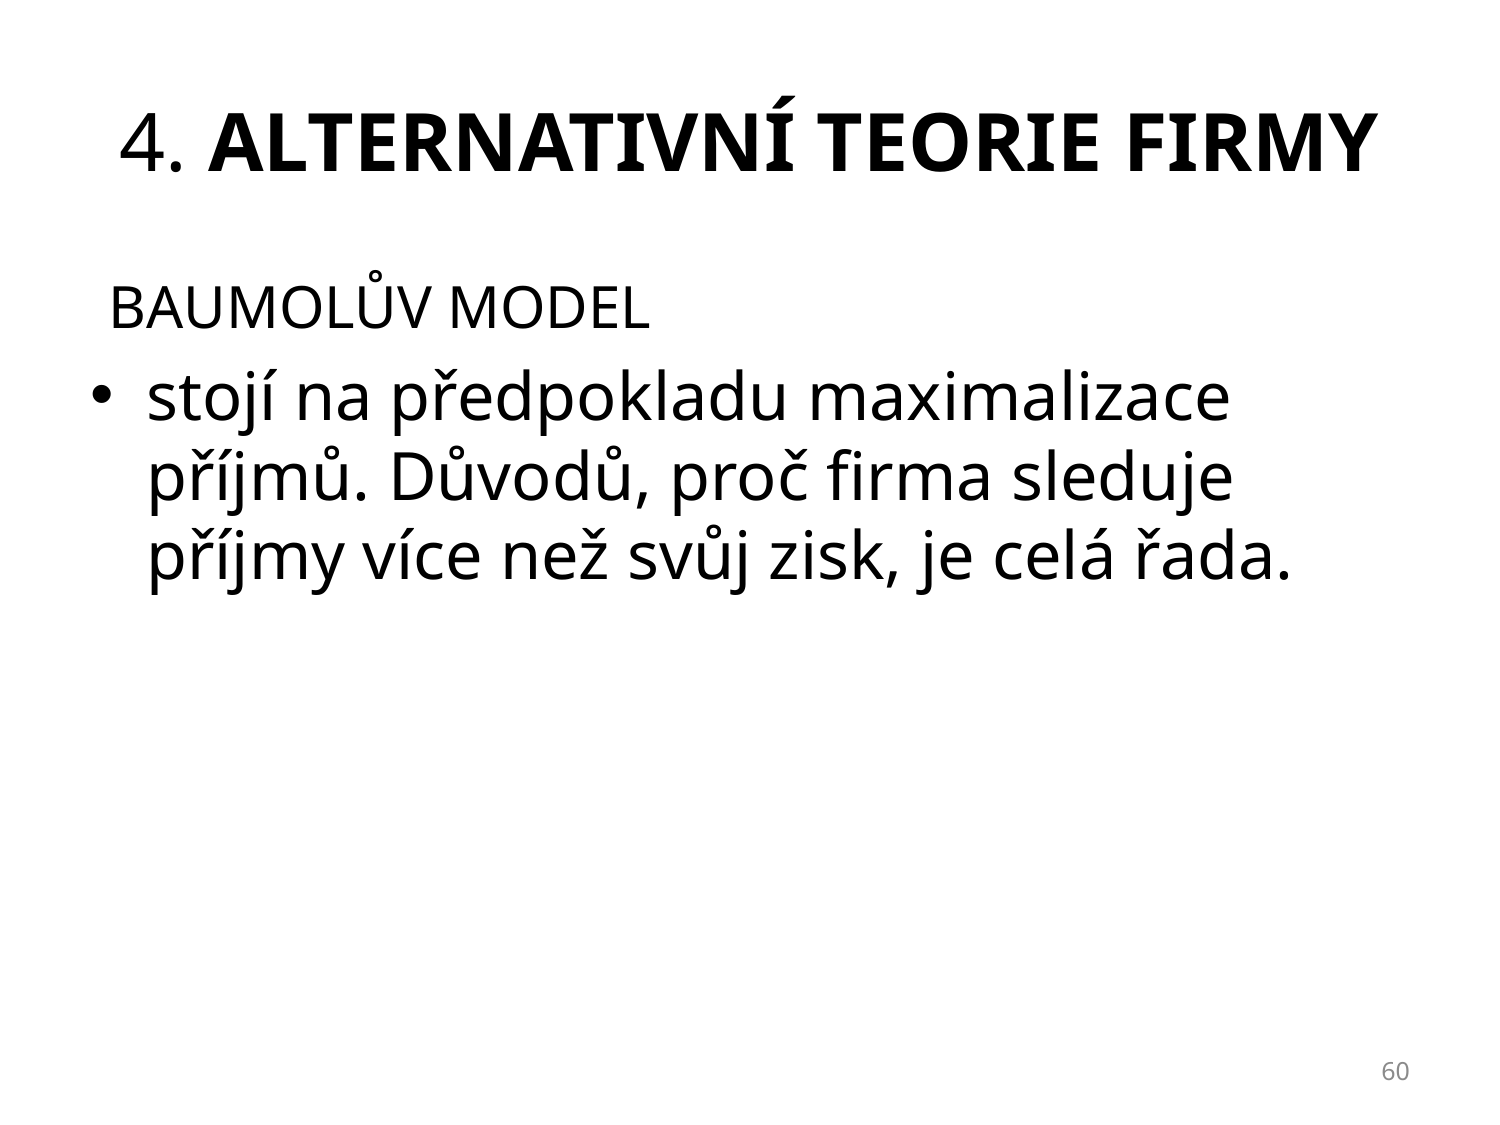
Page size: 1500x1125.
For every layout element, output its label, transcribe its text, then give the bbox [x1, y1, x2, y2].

list BAUMOLŮV MODEL stojí na předpokladu maximalizace příjmů. Důvodů, proč firma sleduje příjmy více než svůj zisk, je celá řada. [75, 262, 1425, 1005]
slide_number 60 [1074, 1042, 1425, 1103]
title 4. ALTERNATIVNÍ TEORIE FIRMY [75, 45, 1425, 233]
